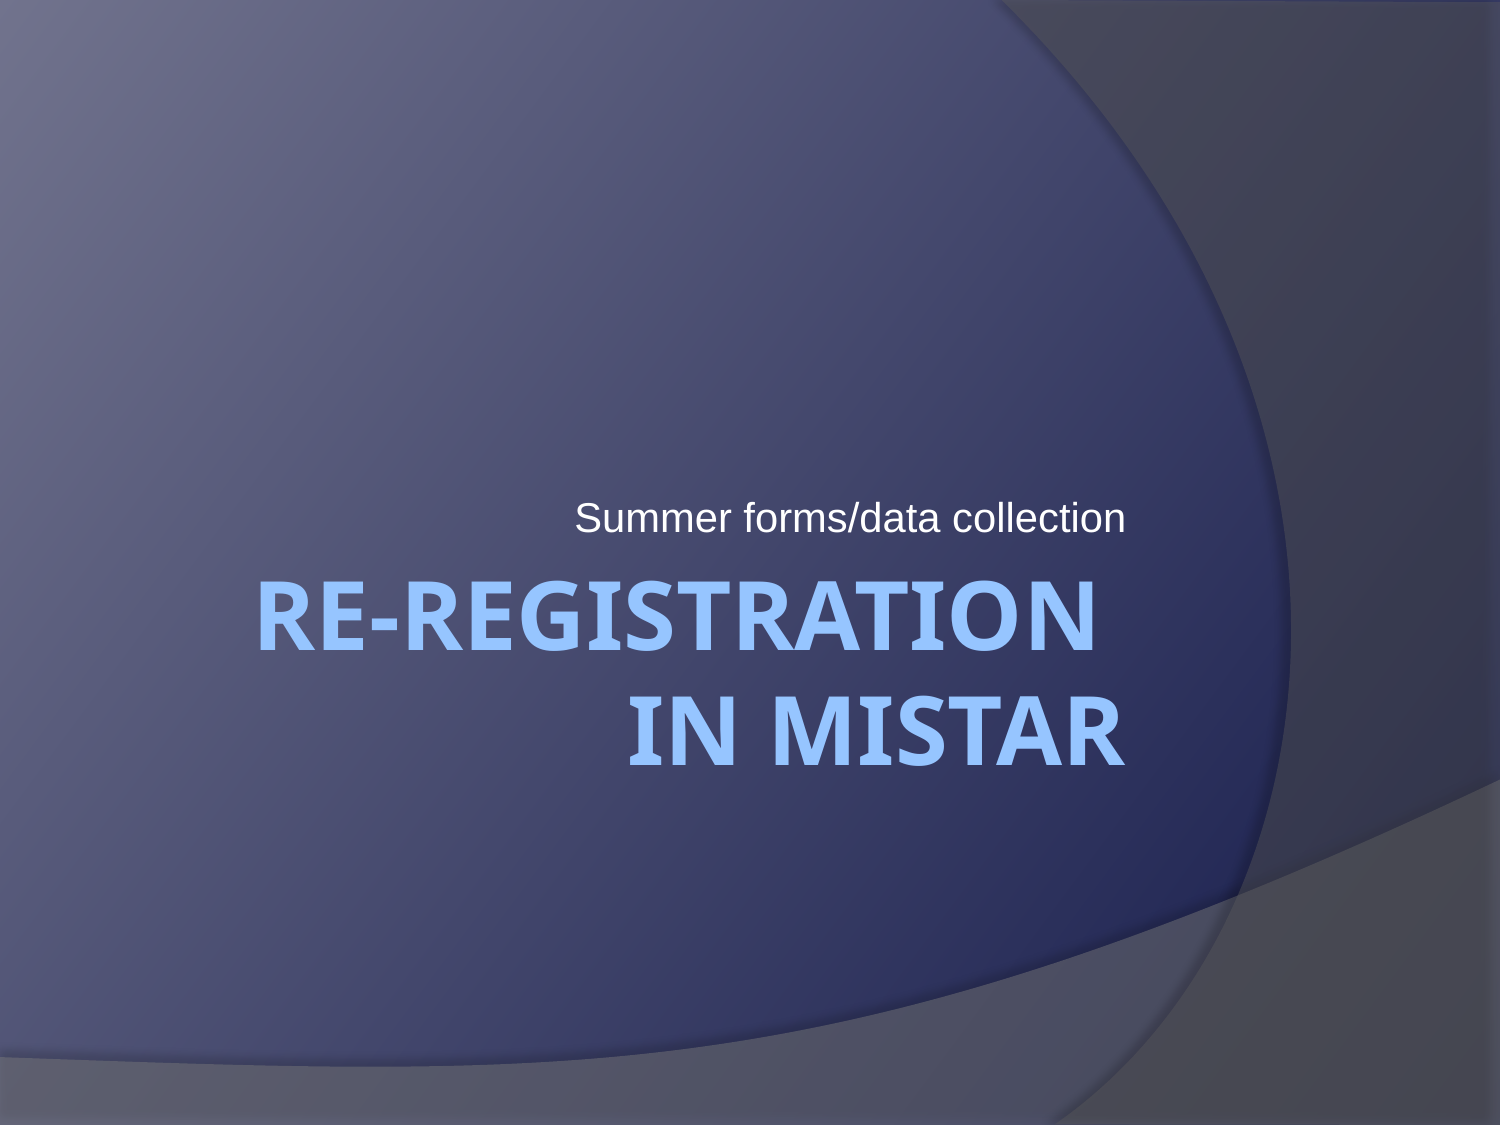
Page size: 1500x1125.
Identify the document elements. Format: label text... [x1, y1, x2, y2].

title RE-Registration in MISTAR [70, 547, 1134, 925]
subtitle Summer forms/data collection [71, 253, 1134, 541]
